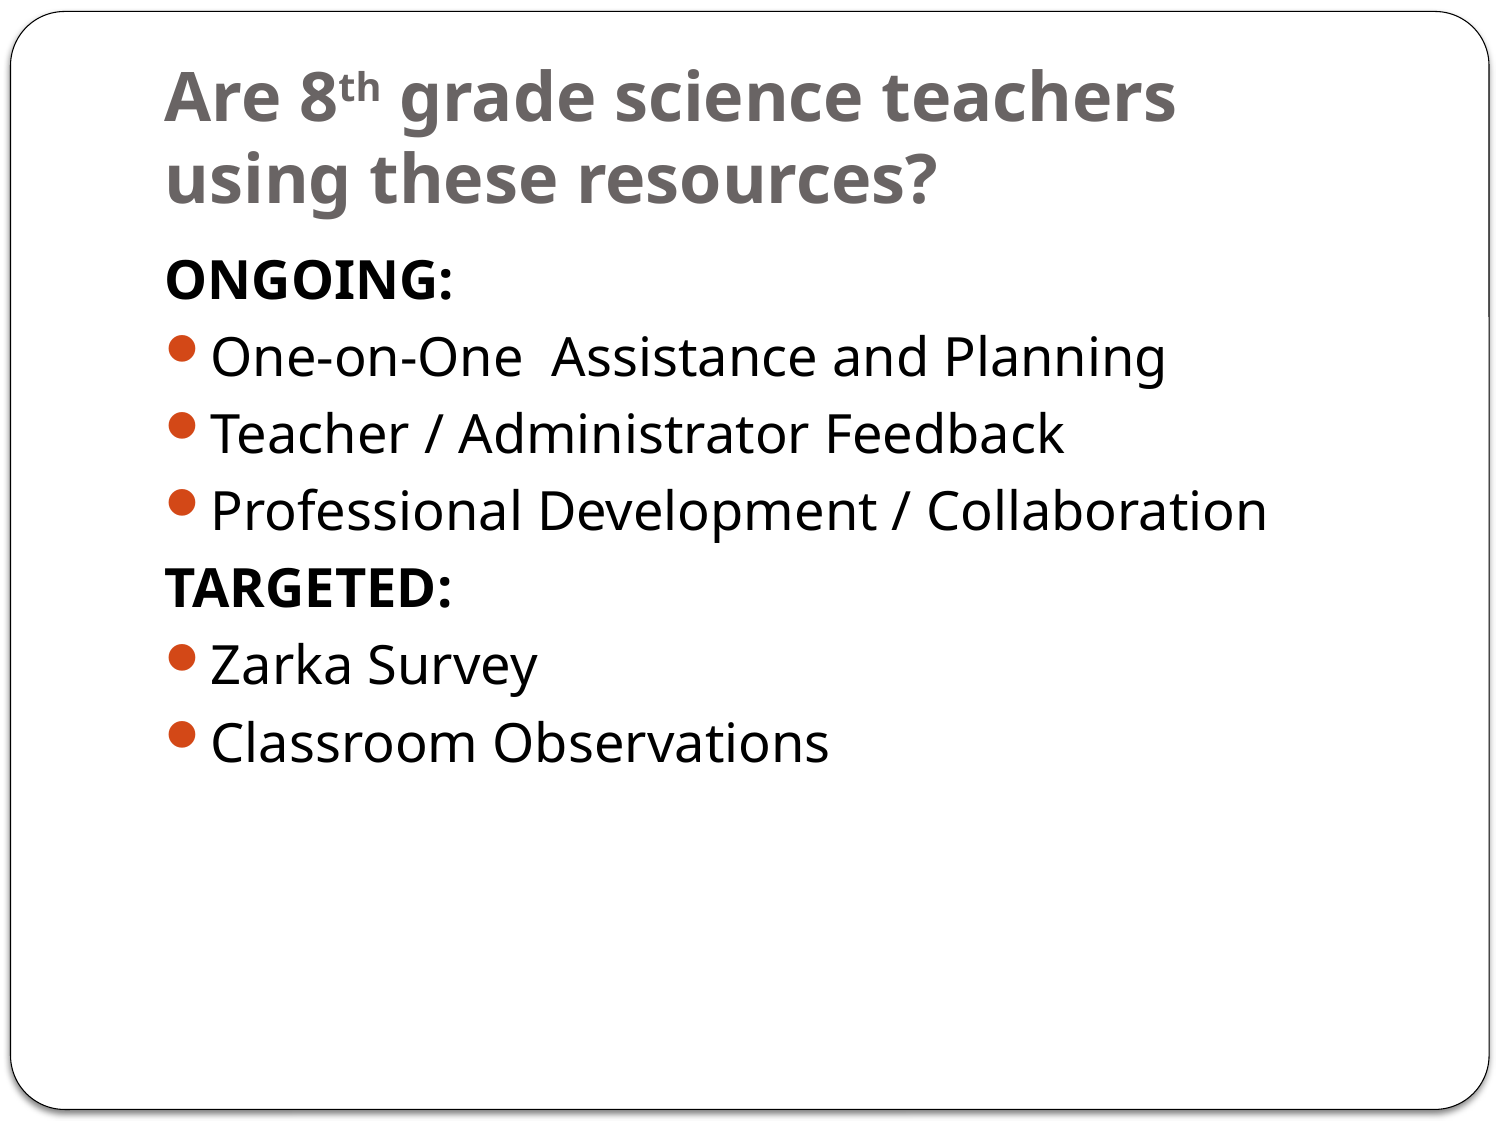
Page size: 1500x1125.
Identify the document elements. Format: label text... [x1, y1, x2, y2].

list ONGOING: One-on-One Assistance and Planning Teacher / Administrator Feedback Professional Development / Collaboration TARGETED: Zarka Survey Classroom Observations [150, 237, 1425, 988]
title Are 8th grade science teachers using these resources? [150, 45, 1425, 233]
